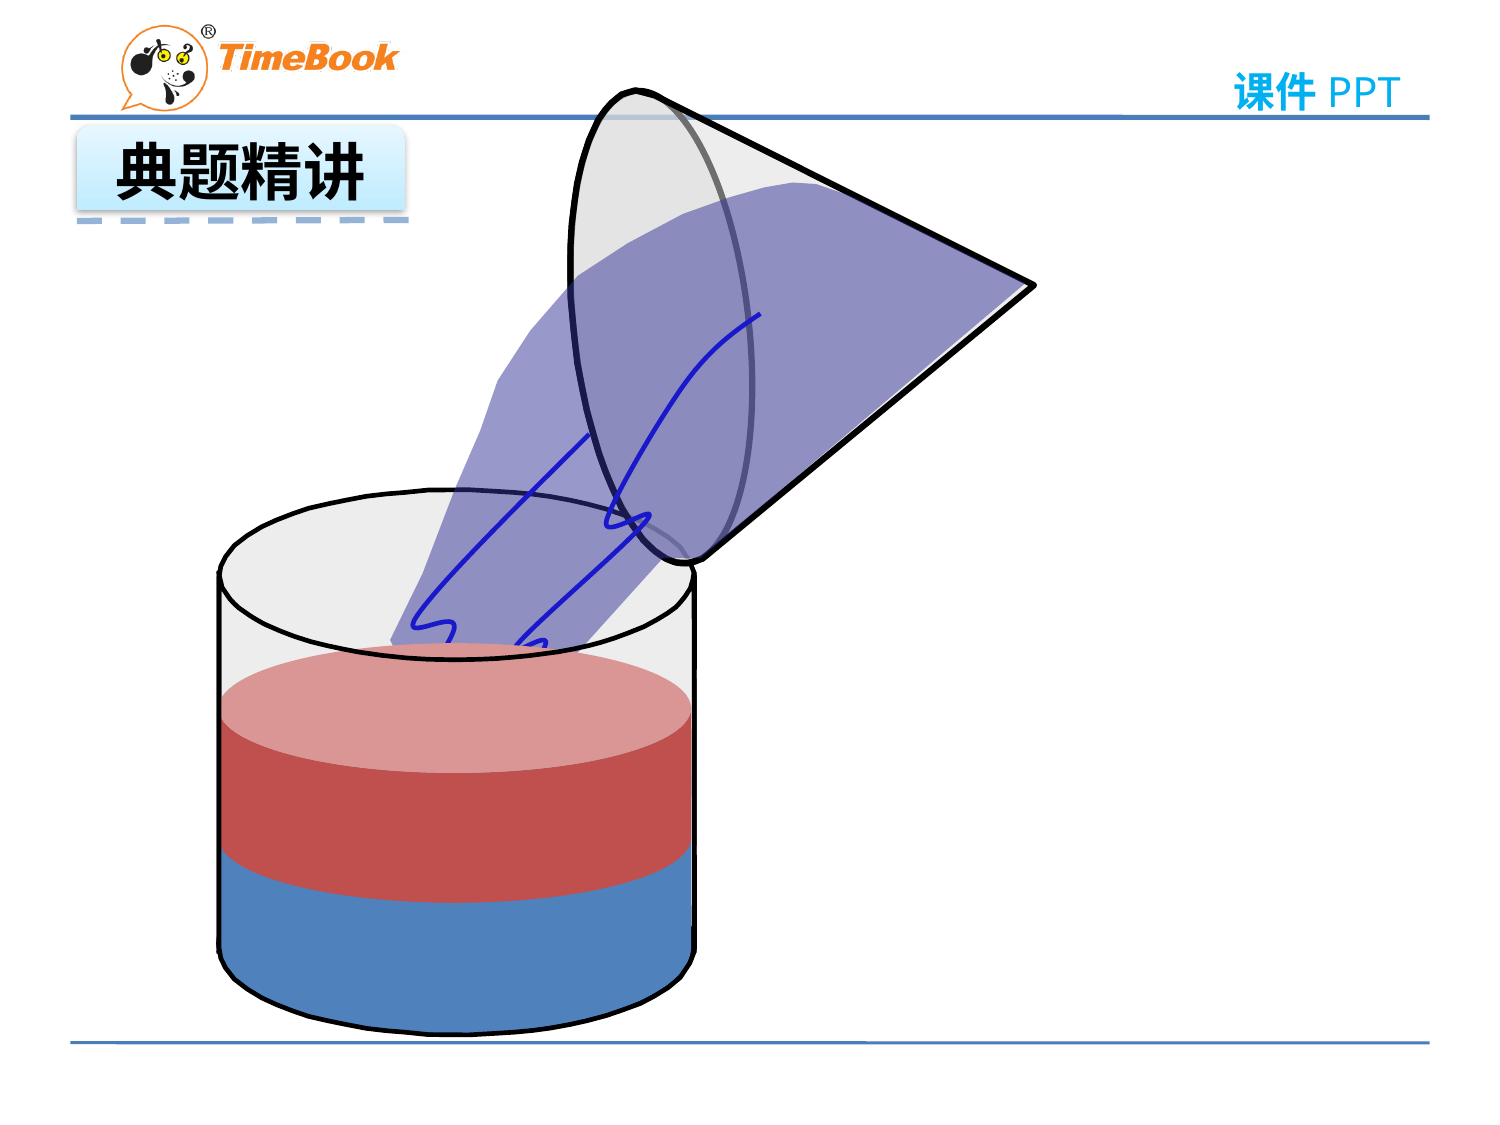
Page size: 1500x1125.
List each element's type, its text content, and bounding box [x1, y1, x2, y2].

picture [118, 22, 408, 113]
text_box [566, 79, 1043, 543]
text_box 典题精讲 [76, 124, 406, 212]
text_box [218, 572, 224, 965]
text_box [219, 559, 224, 588]
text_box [229, 182, 1026, 996]
text_box [277, 1005, 637, 1035]
